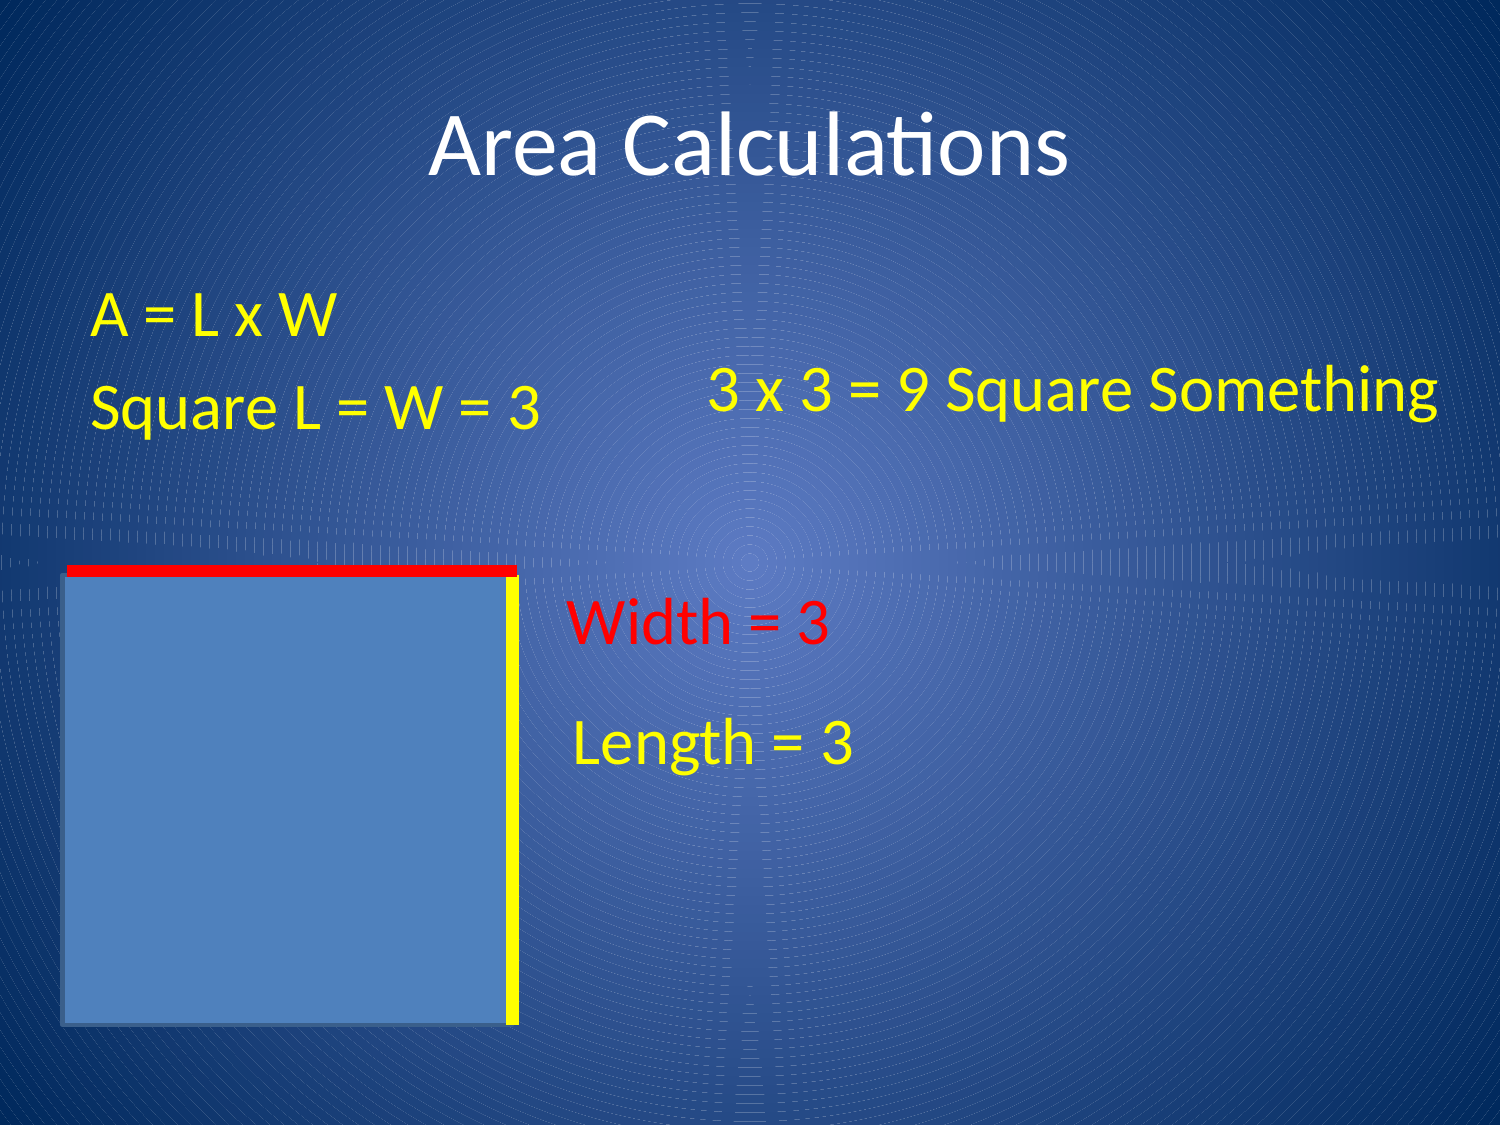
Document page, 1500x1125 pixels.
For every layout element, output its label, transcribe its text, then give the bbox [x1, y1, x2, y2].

title Area Calculations [75, 45, 1425, 233]
text_box Width = 3 [551, 570, 846, 666]
text_box 3 x 3 = 9 Square Something [692, 337, 1470, 433]
list A = L x W Square L = W = 3 [75, 262, 1425, 1005]
text_box Length = 3 [528, 690, 869, 785]
text_box [60, 573, 507, 1027]
